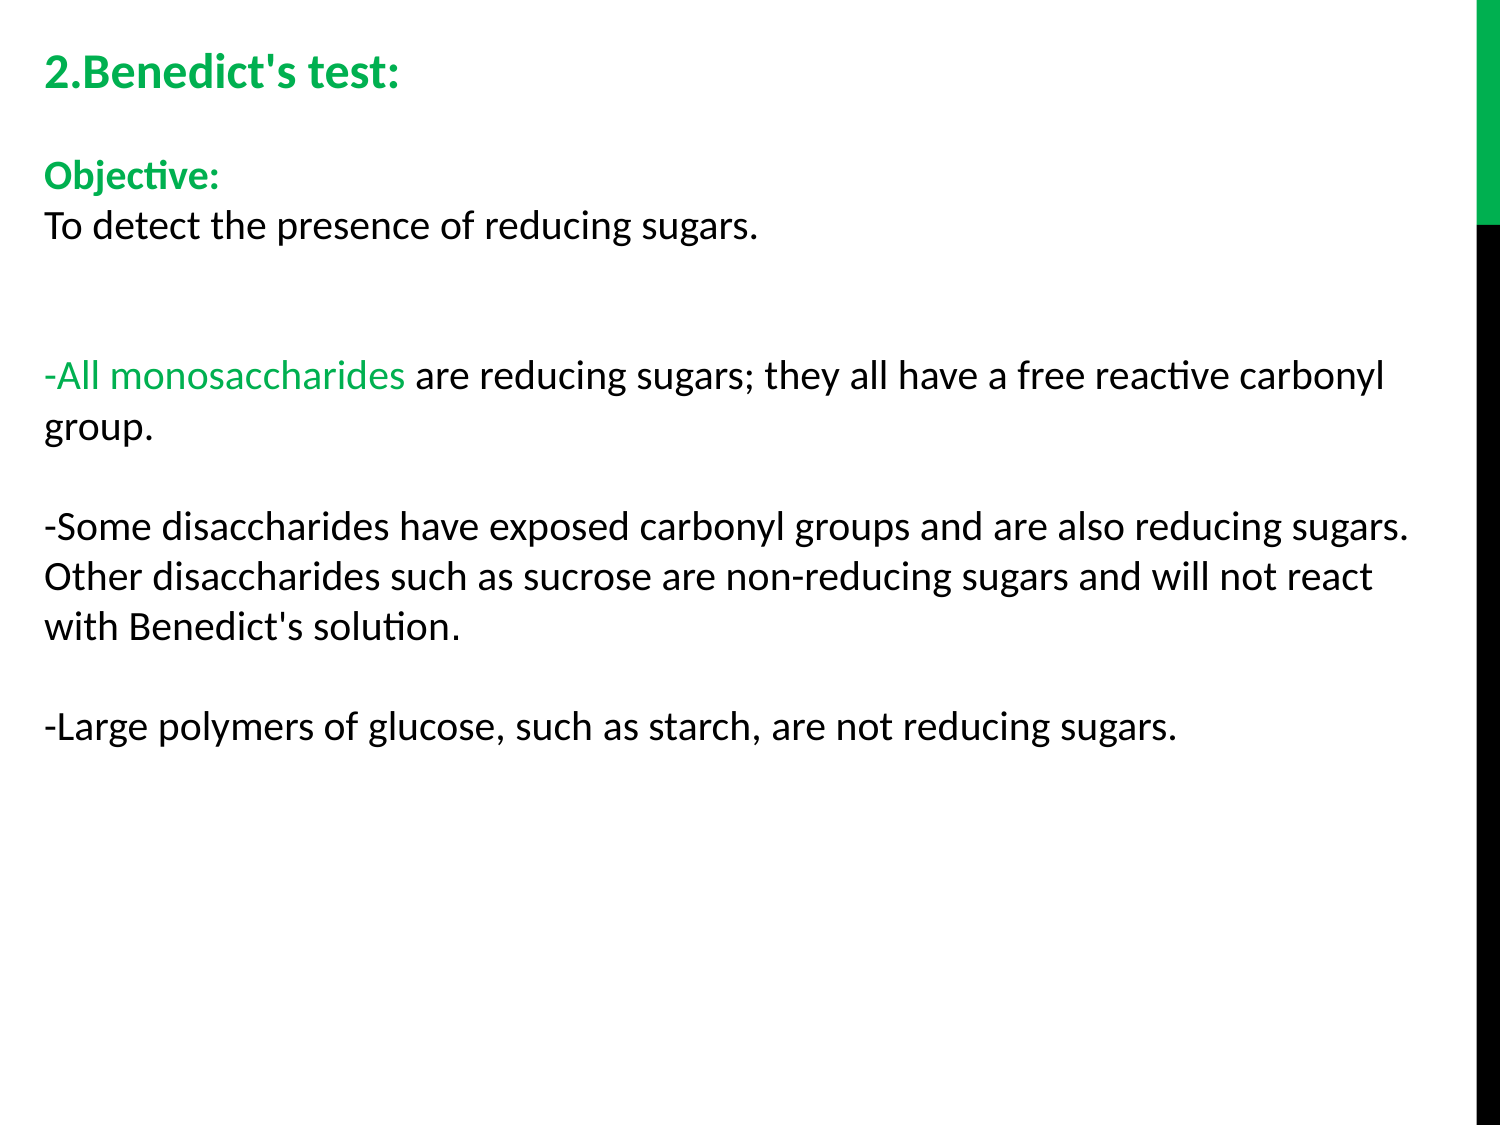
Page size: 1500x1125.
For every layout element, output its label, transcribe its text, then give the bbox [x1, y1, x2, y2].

text_box 2.Benedict's test: Objective: To detect the presence of reducing sugars. -All monosaccharides are reducing sugars; they all have a free reactive carbonyl group. -Some disaccharides have exposed carbonyl groups and are also reducing sugars. Other disaccharides such as sucrose are non-reducing sugars and will not react with Benedict's solution. -Large polymers of glucose, such as starch, are not reducing sugars. [29, 30, 1447, 1011]
